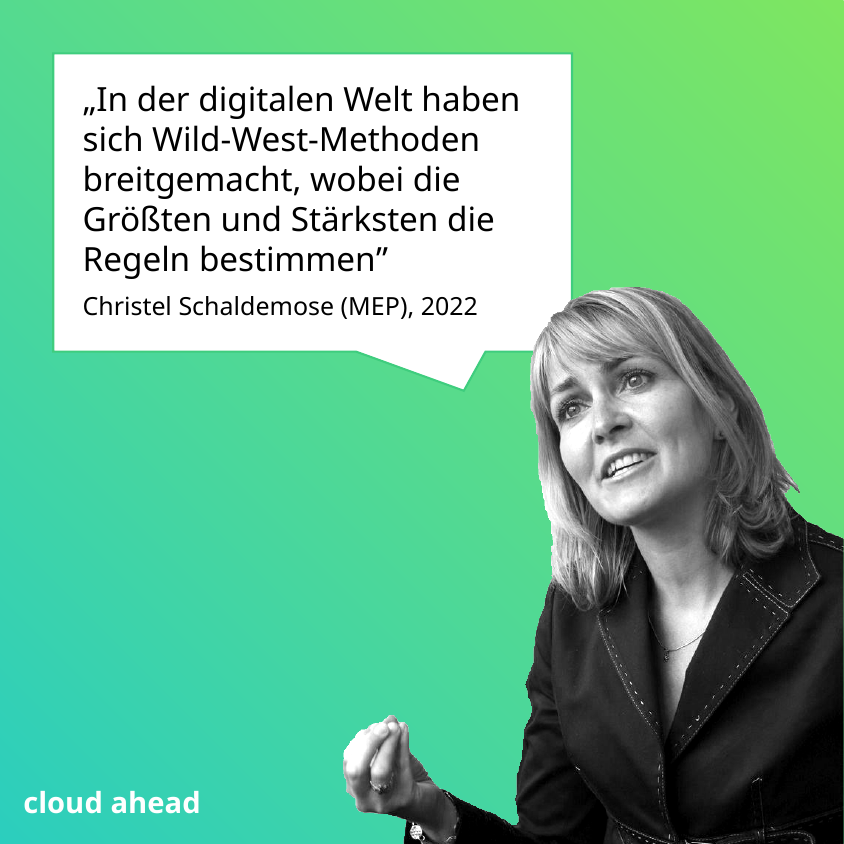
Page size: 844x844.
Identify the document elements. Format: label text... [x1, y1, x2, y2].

picture [290, 226, 844, 844]
text_box „In der digitalen Welt haben sich Wild-West-Methoden breitgemacht, wobei die Größten und Stärksten die Regeln bestimmen” Christel Schaldemose (MEP), 2022 [52, 52, 574, 353]
